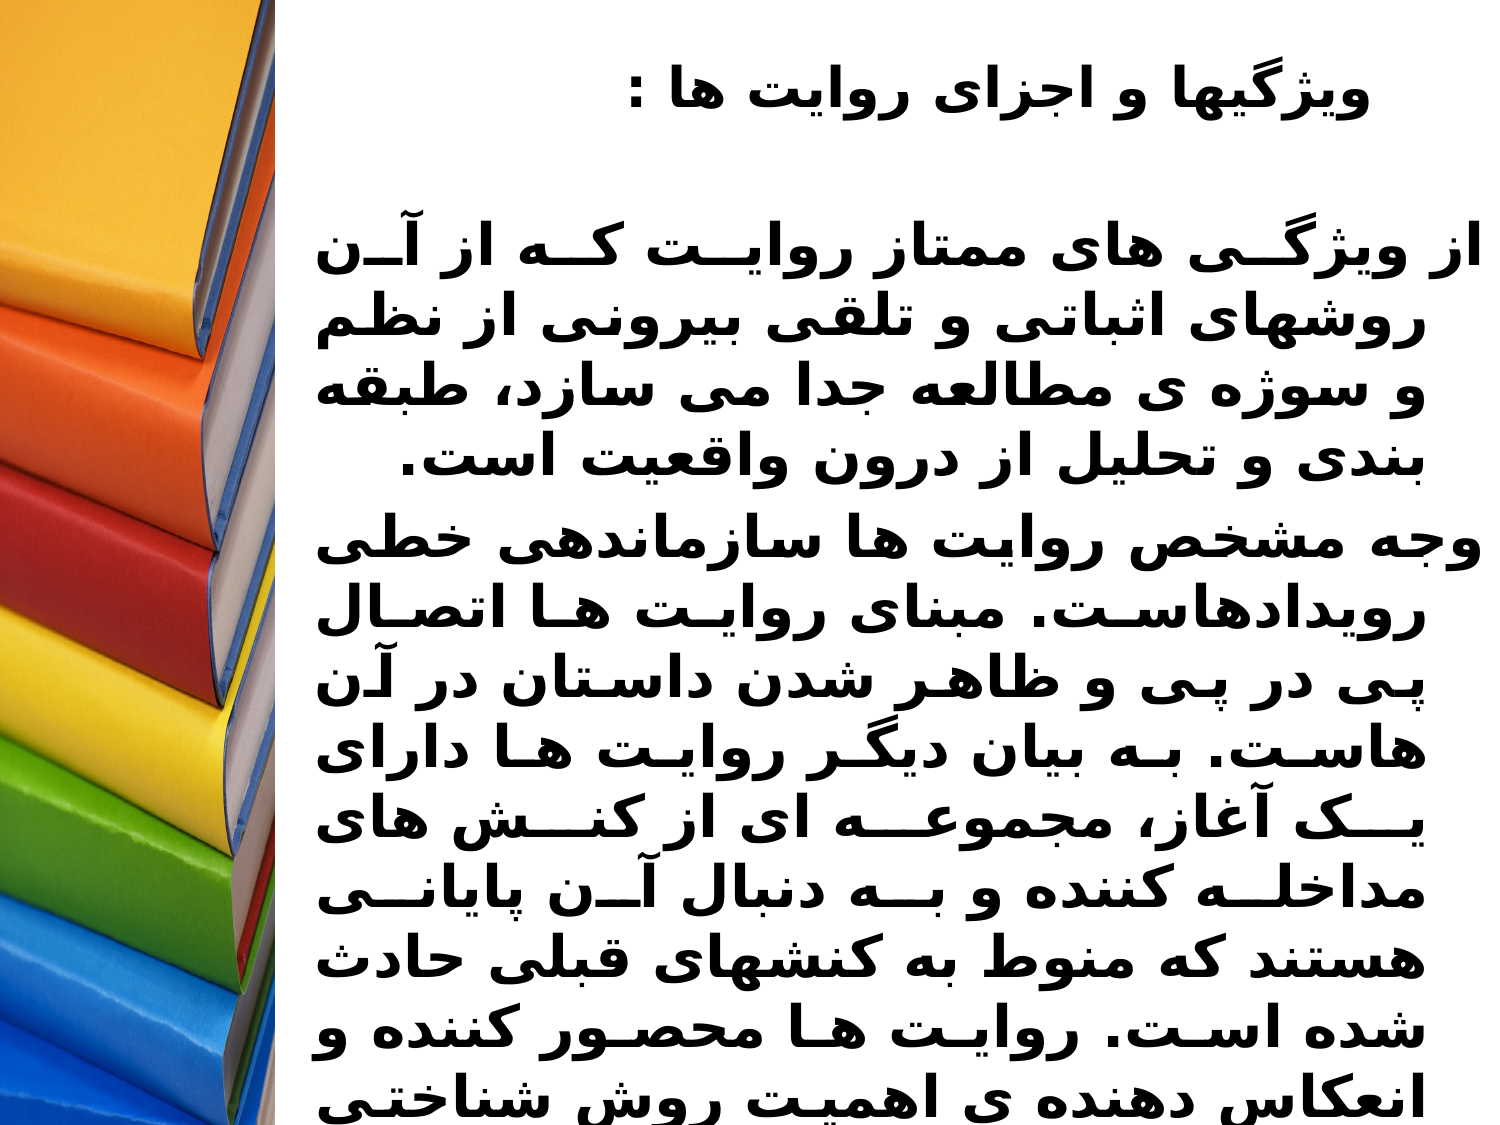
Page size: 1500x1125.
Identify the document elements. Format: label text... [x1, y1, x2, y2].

title ویژگیها و اجزای روایت ها : [575, 24, 1425, 200]
picture [0, 0, 276, 1125]
list از ویژگی های ممتاز روایت که از آن روشهای اثباتی و تلقی بیرونی از نظم و سوژه ی مطالعه جدا می سازد، طبقه بندی و تحلیل از درون واقعیت است. وجه مشخص روایت ها سازماندهی خطی رویدادهاست. مبنای روایت ها اتصال پی در پی و ظاهر شدن داستان در آن هاست. به بیان دیگر روایت ها دارای یک آغاز، مجموعه ای از کنش های مداخله کننده و به دنبال آن پایانی هستند که منوط به کنشهای قبلی حادث شده است. روایت ها محصور کننده و انعکاس دهنده ی اهمیت روش شناختی و تاریخی ترتیب زمانی کنش به شمار می آیند. " هر لحظه ی تاریخی هم نتیجه ی فرایند قبلی است و هم شاخصی به سوی جهت مسیر آینده ی آن است"(تامپسون، 1978). [300, 200, 1500, 1125]
